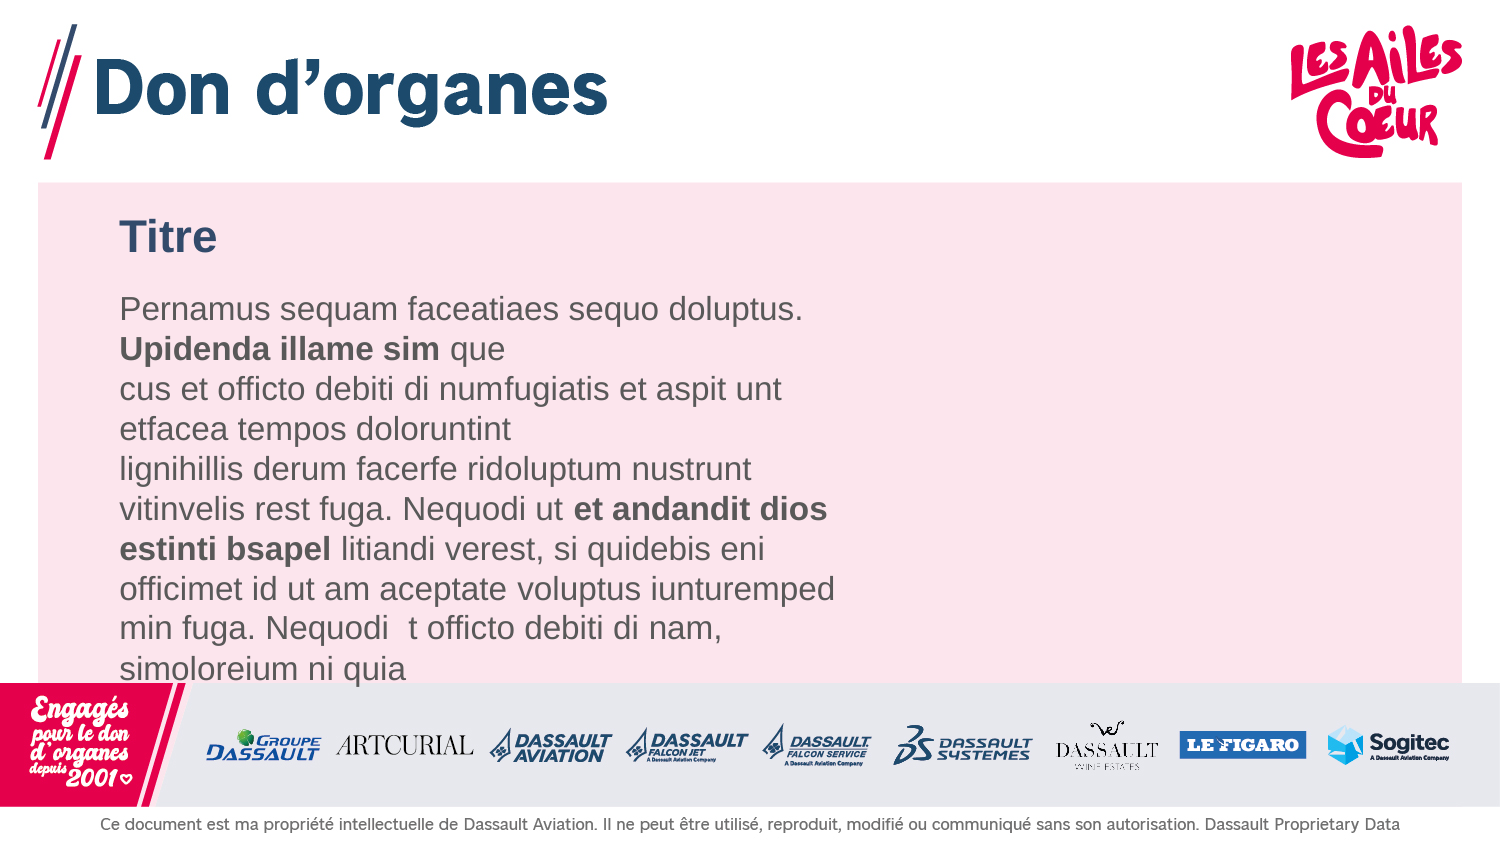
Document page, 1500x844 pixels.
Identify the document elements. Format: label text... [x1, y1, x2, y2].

text_box Titre [104, 199, 1255, 269]
picture [0, 0, 1500, 844]
text_box Pernamus sequam faceatiaes sequo doluptus. Upidenda illame sim que cus et officto debiti di numfugiatis et aspit unt etfacea tempos doloruntint lignihillis derum facerfe ridoluptum nustrunt vitinvelis rest fuga. Nequodi ut et andandit dios estinti bsapel litiandi verest, si quidebis eni officimet id ut am aceptate voluptus iunturemped min fuga. Nequodi t officto debiti di nam, simoloreium ni quia [104, 280, 892, 694]
